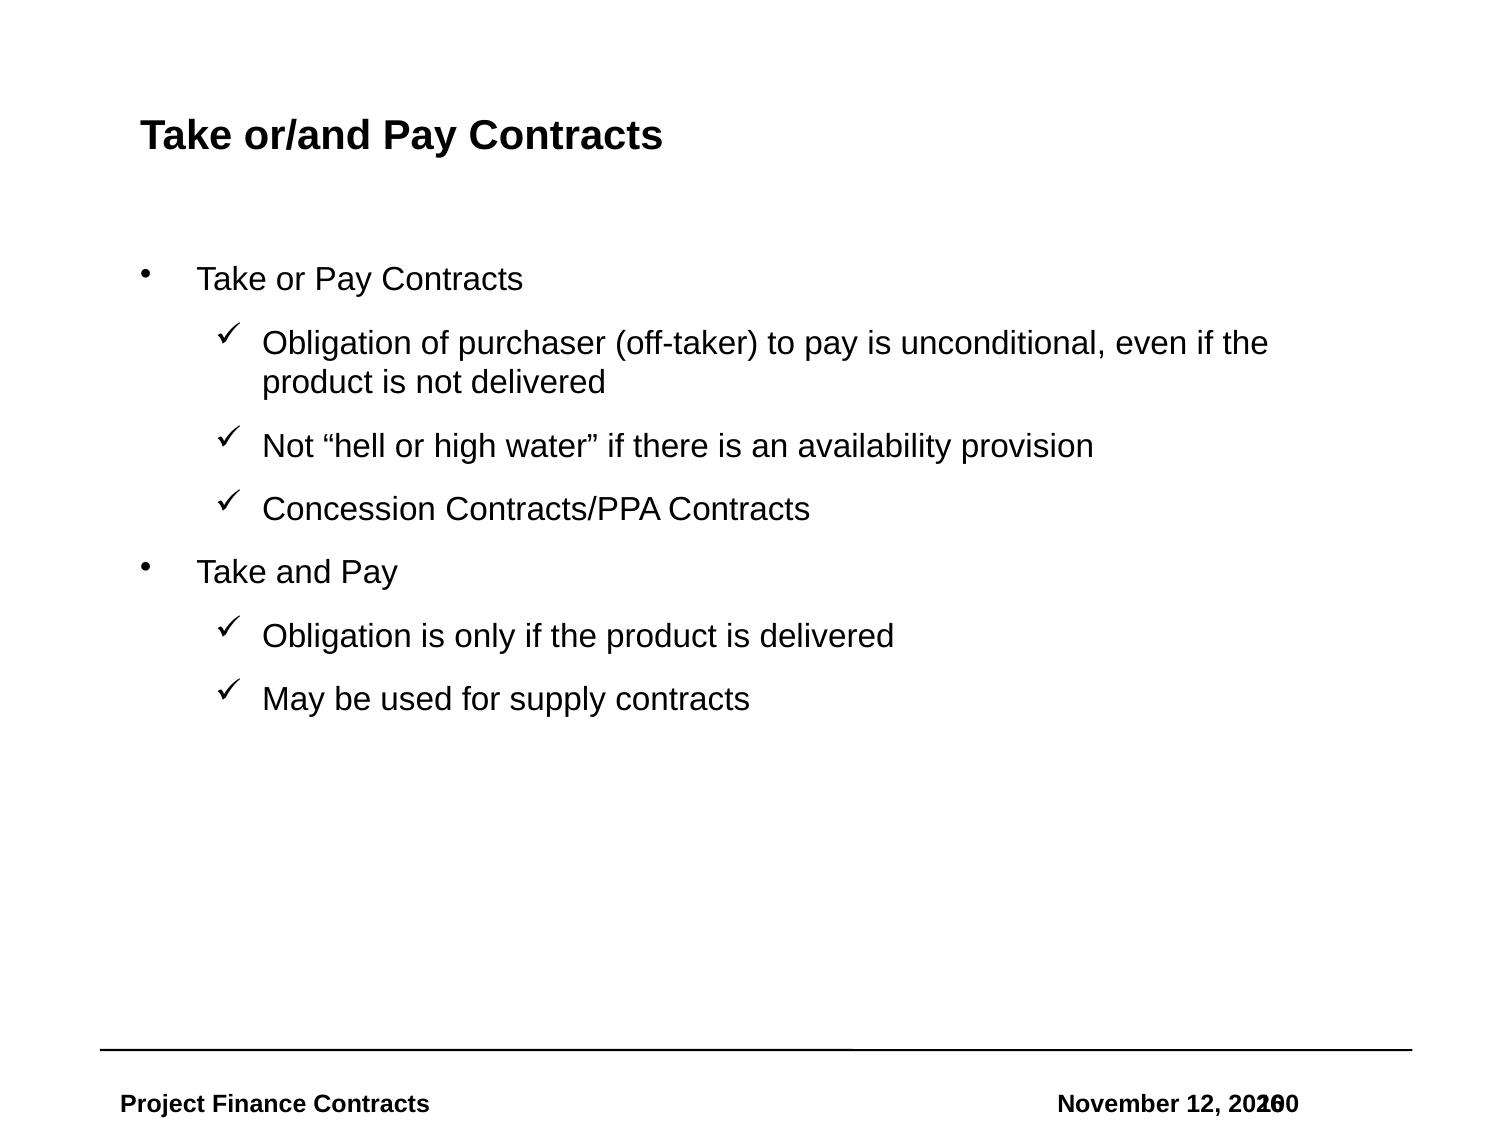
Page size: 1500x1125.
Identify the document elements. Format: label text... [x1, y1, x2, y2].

list Take or Pay Contracts Obligation of purchaser (off-taker) to pay is unconditional, even if the product is not delivered Not “hell or high water” if there is an availability provision Concession Contracts/PPA Contracts Take and Pay Obligation is only if the product is delivered May be used for supply contracts [124, 249, 1376, 1001]
title Take or/and Pay Contracts [124, 99, 1288, 226]
